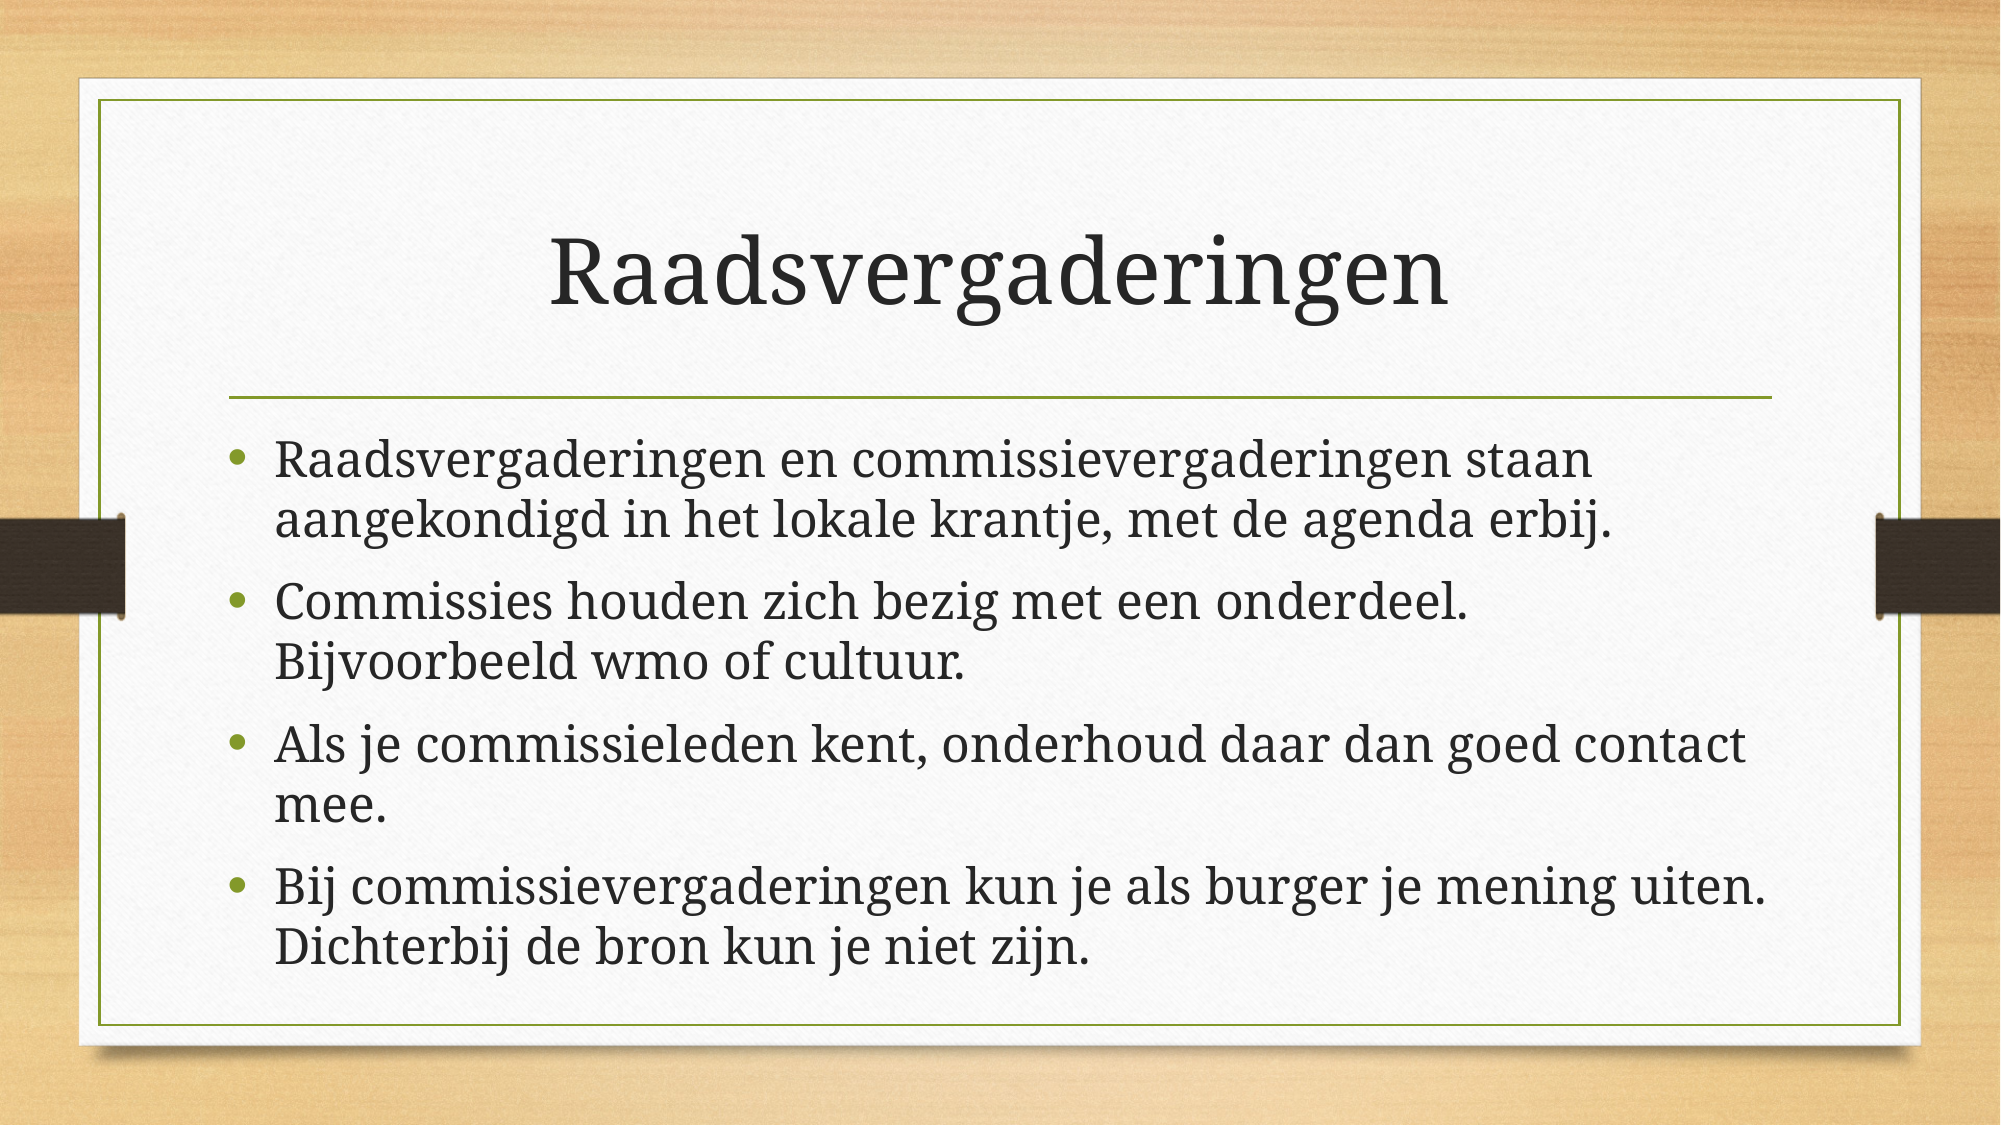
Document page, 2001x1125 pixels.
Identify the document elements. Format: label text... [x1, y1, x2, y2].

list Raadsvergaderingen en commissievergaderingen staan aangekondigd in het lokale krantje, met de agenda erbij. Commissies houden zich bezig met een onderdeel. Bijvoorbeeld wmo of cultuur. Als je commissieleden kent, onderhoud daar dan goed contact mee. Bij commissievergaderingen kun je als burger je mening uiten. Dichterbij de bron kun je niet zijn. [212, 419, 1788, 964]
picture [0, 0, 2001, 1125]
title Raadsvergaderingen [212, 161, 1788, 375]
